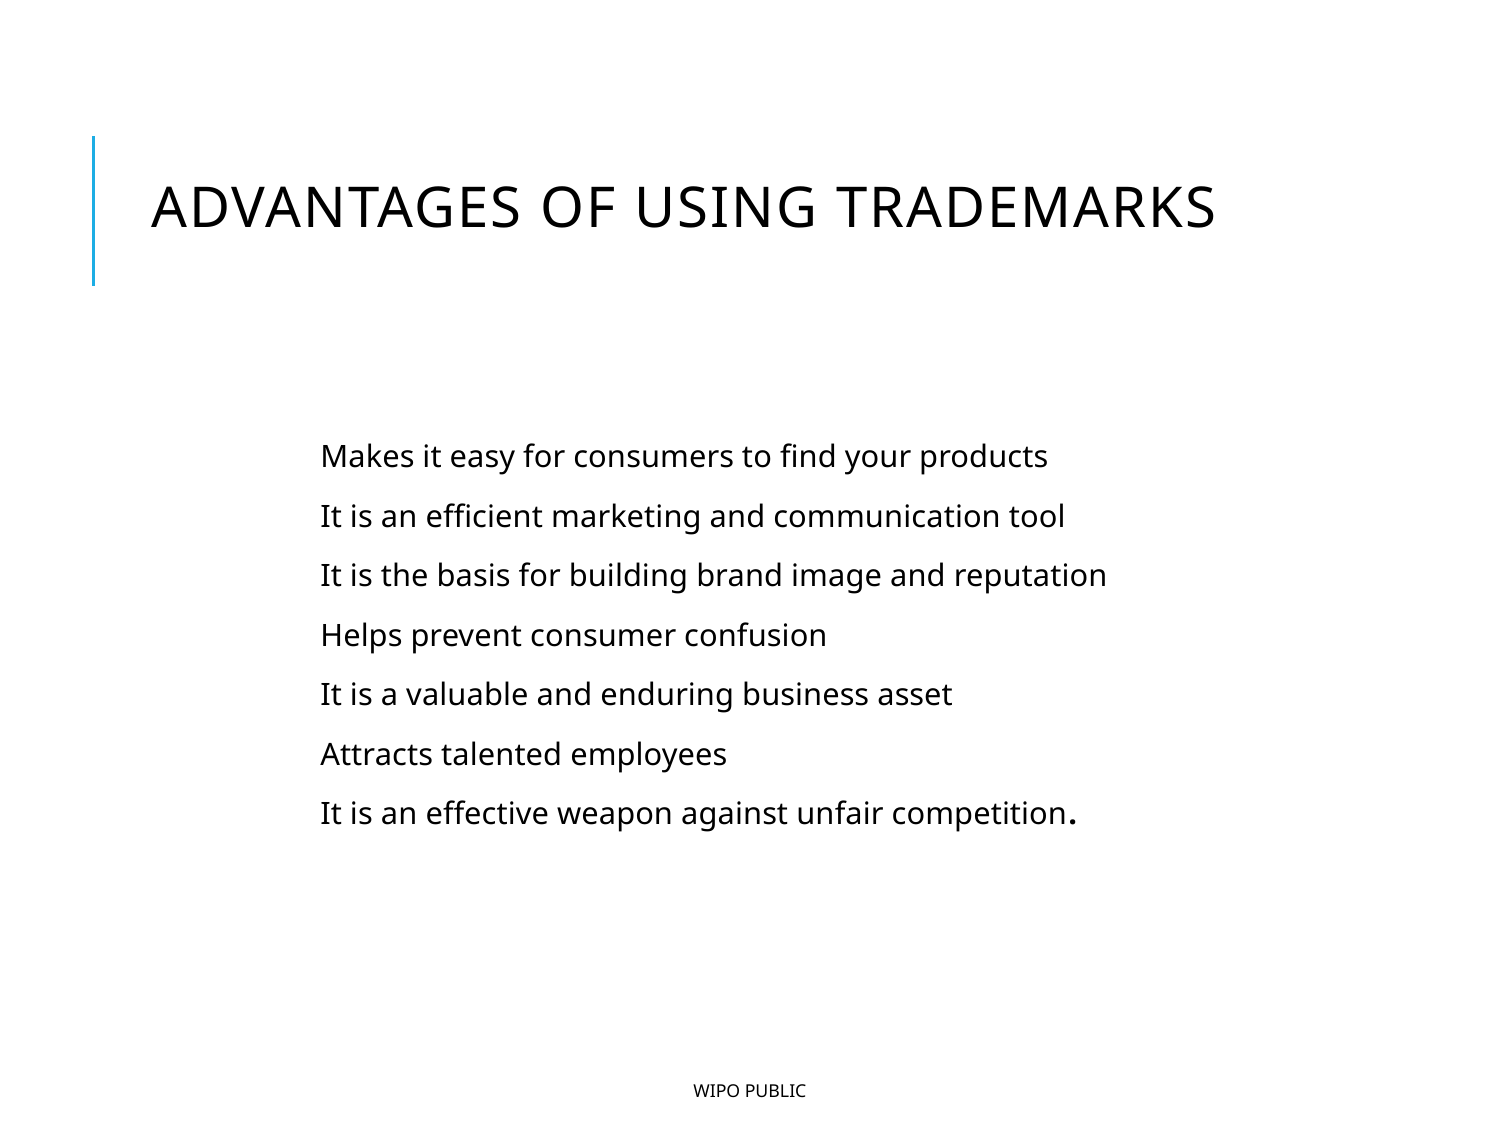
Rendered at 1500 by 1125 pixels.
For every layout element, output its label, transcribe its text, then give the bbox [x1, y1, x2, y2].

title Advantages of using trademarks [136, 139, 1261, 280]
list Makes it easy for consumers to find your products It is an efficient marketing and communication tool It is the basis for building brand image and reputation Helps prevent consumer confusion It is a valuable and enduring business asset Attracts talented employees It is an effective weapon against unfair competition. [300, 429, 1229, 845]
